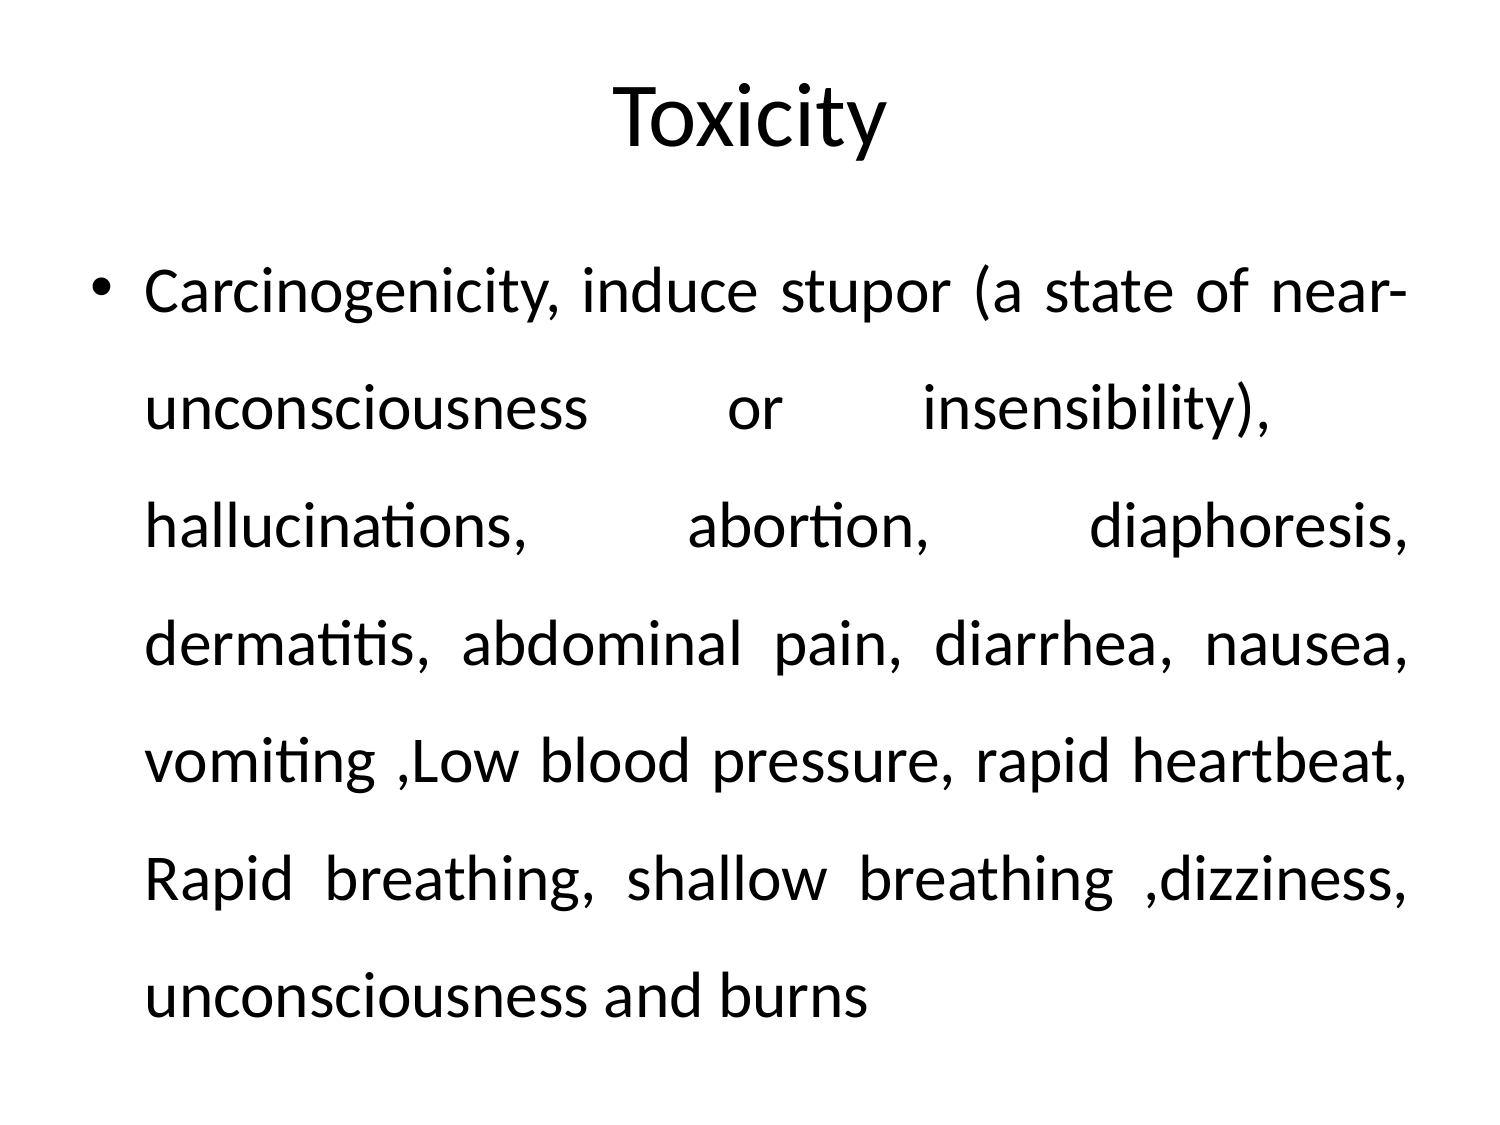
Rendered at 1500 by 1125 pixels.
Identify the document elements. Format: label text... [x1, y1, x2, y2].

list Carcinogenicity, induce stupor (a state of near-unconsciousness or insensibility), hallucinations, abortion, diaphoresis, dermatitis, abdominal pain, diarrhea, nausea, vomiting ,Low blood pressure, rapid heartbeat, Rapid breathing, shallow breathing ,dizziness, unconsciousness and burns [75, 200, 1425, 1075]
title Toxicity [75, 45, 1425, 175]
